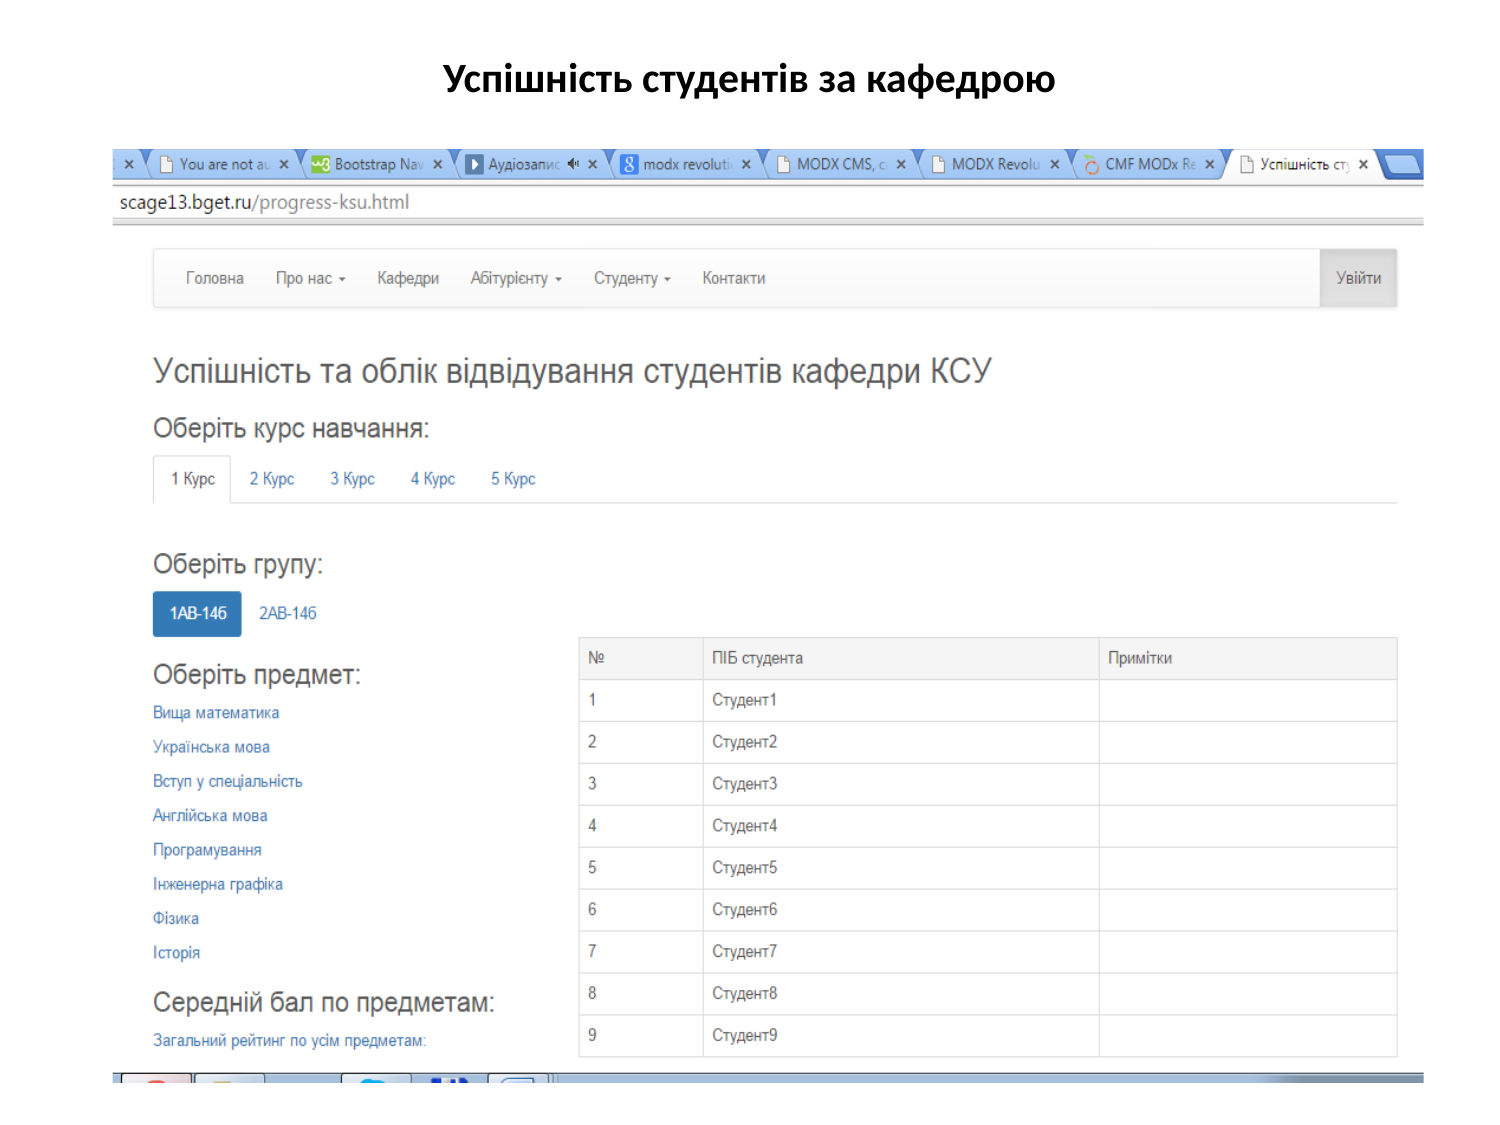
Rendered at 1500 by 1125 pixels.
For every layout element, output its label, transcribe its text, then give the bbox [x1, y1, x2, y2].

list Успішність студентів за кафедрою [75, 42, 1425, 1071]
picture [112, 148, 1424, 1083]
